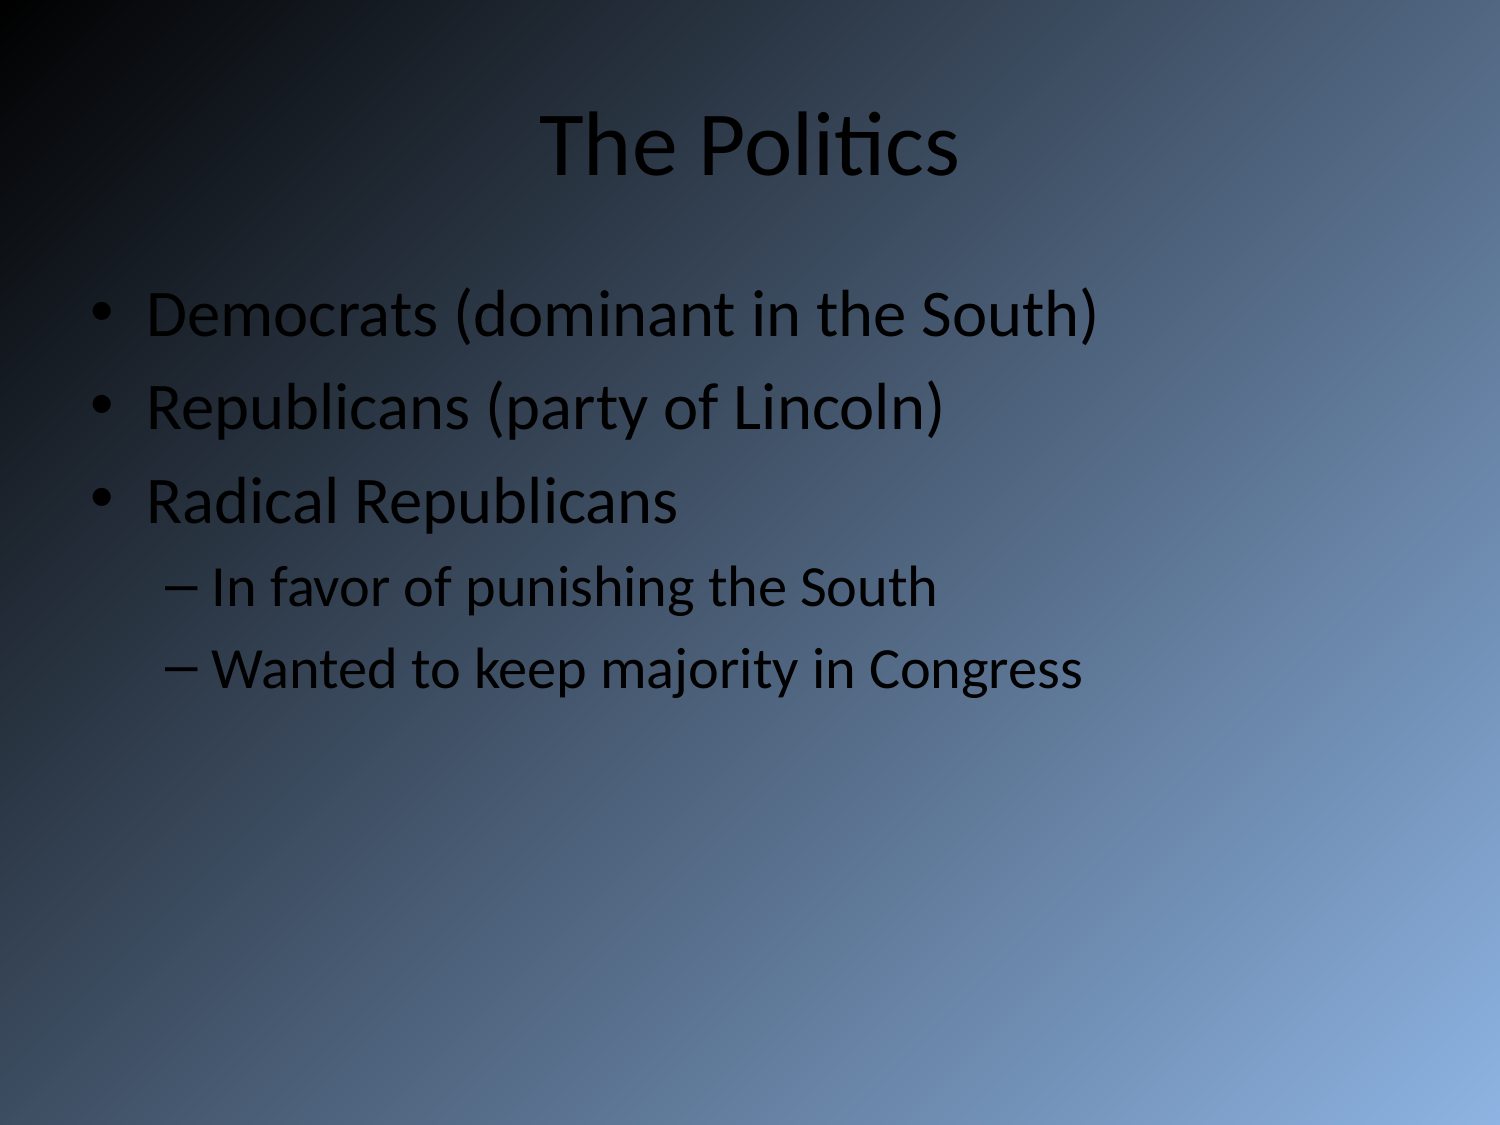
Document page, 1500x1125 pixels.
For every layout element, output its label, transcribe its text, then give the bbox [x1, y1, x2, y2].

title The Politics [75, 45, 1425, 233]
list Democrats (dominant in the South) Republicans (party of Lincoln) Radical Republicans In favor of punishing the South Wanted to keep majority in Congress [75, 262, 1425, 1005]
